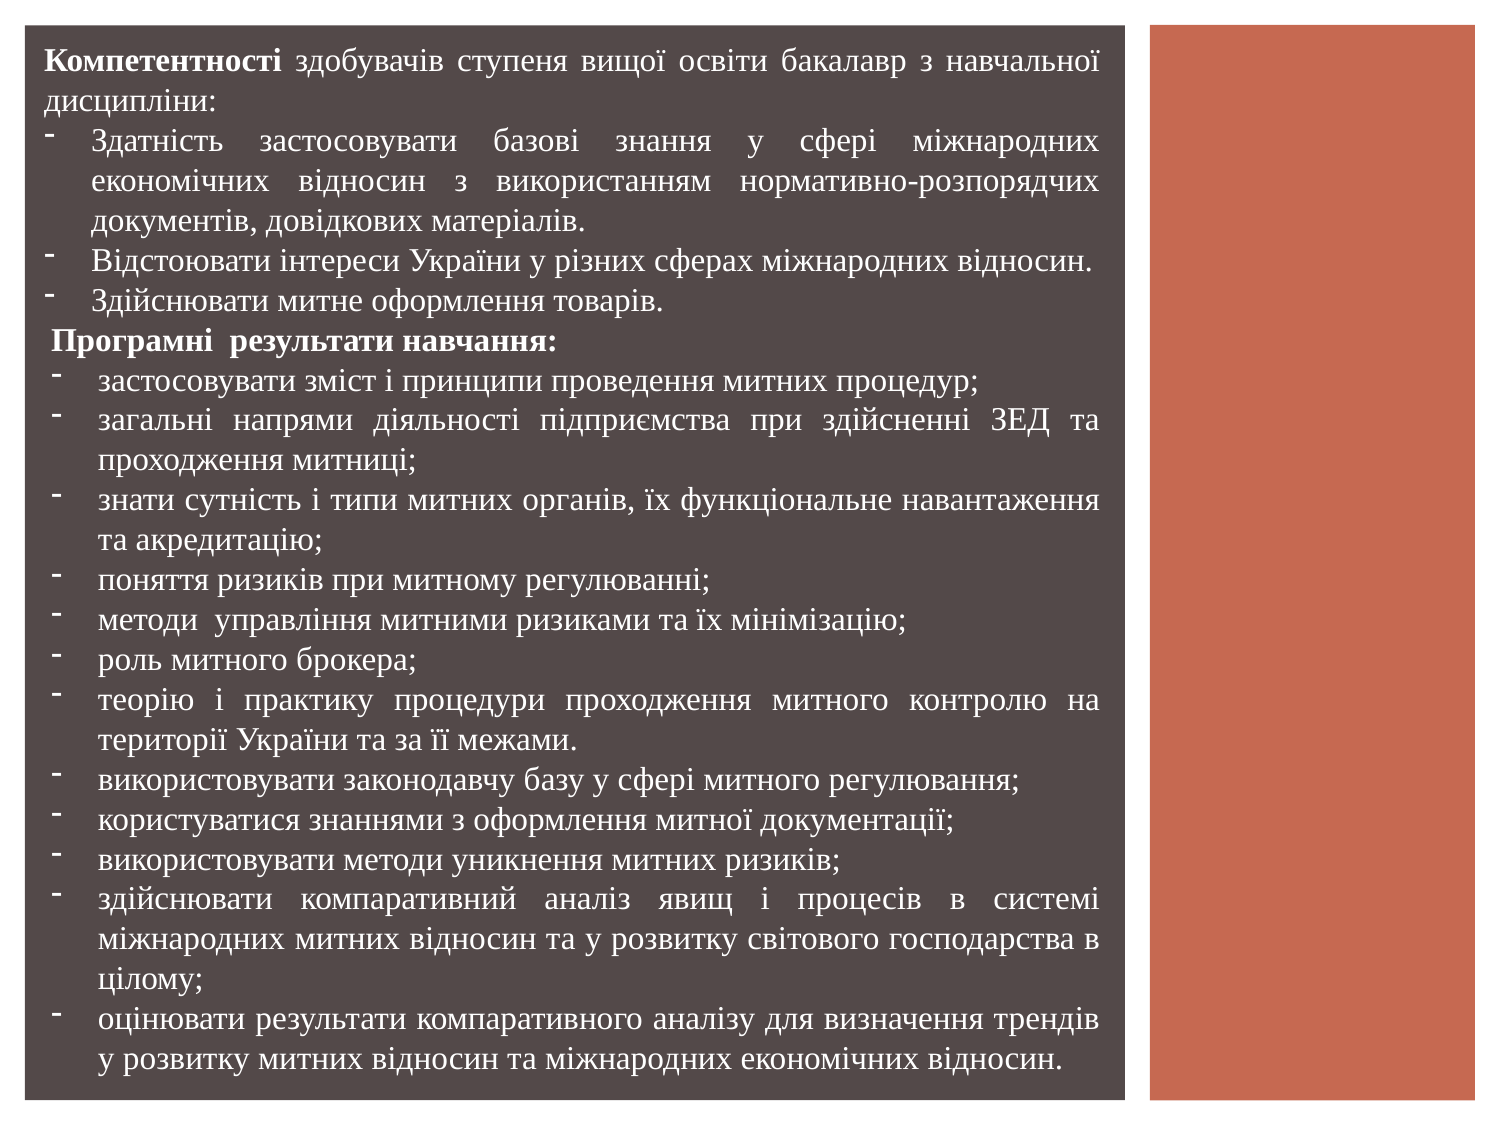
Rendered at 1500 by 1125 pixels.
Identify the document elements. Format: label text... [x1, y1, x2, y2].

text_box Компетентності здобувачів ступеня вищої освіти бакалавр з навчальної дисципліни: Здатність застосовувати базові знання у сфері міжнародних економічних відносин з використанням нормативно-розпорядчих документів, довідкових матеріалів. Відстоювати інтереси України у різних сферах міжнародних відносин. Здійснювати митне оформлення товарів. Програмні результати навчання: застосовувати зміст і принципи проведення митних процедур; загальні напрями діяльності підприємства при здійсненні ЗЕД та проходження митниці; знати сутність і типи митних органів, їх функціональне навантаження та акредитацію; поняття ризиків при митному регулюванні; методи управління митними ризиками та їх мінімізацію; роль митного брокера; теорію і практику процедури проходження митного контролю на території України та за її межами. використовувати законодавчу базу у сфері митного регулювання; користуватися знаннями з оформлення митної документації; використовувати методи уникнення митних ризиків; здійснювати компаративний аналіз явищ і процесів в системі міжнародних митних відносин та у розвитку світового господарства в цілому; оцінювати результати компаративного аналізу для визначення трендів у розвитку митних відносин та міжнародних економічних відносин. [29, 30, 1117, 1125]
